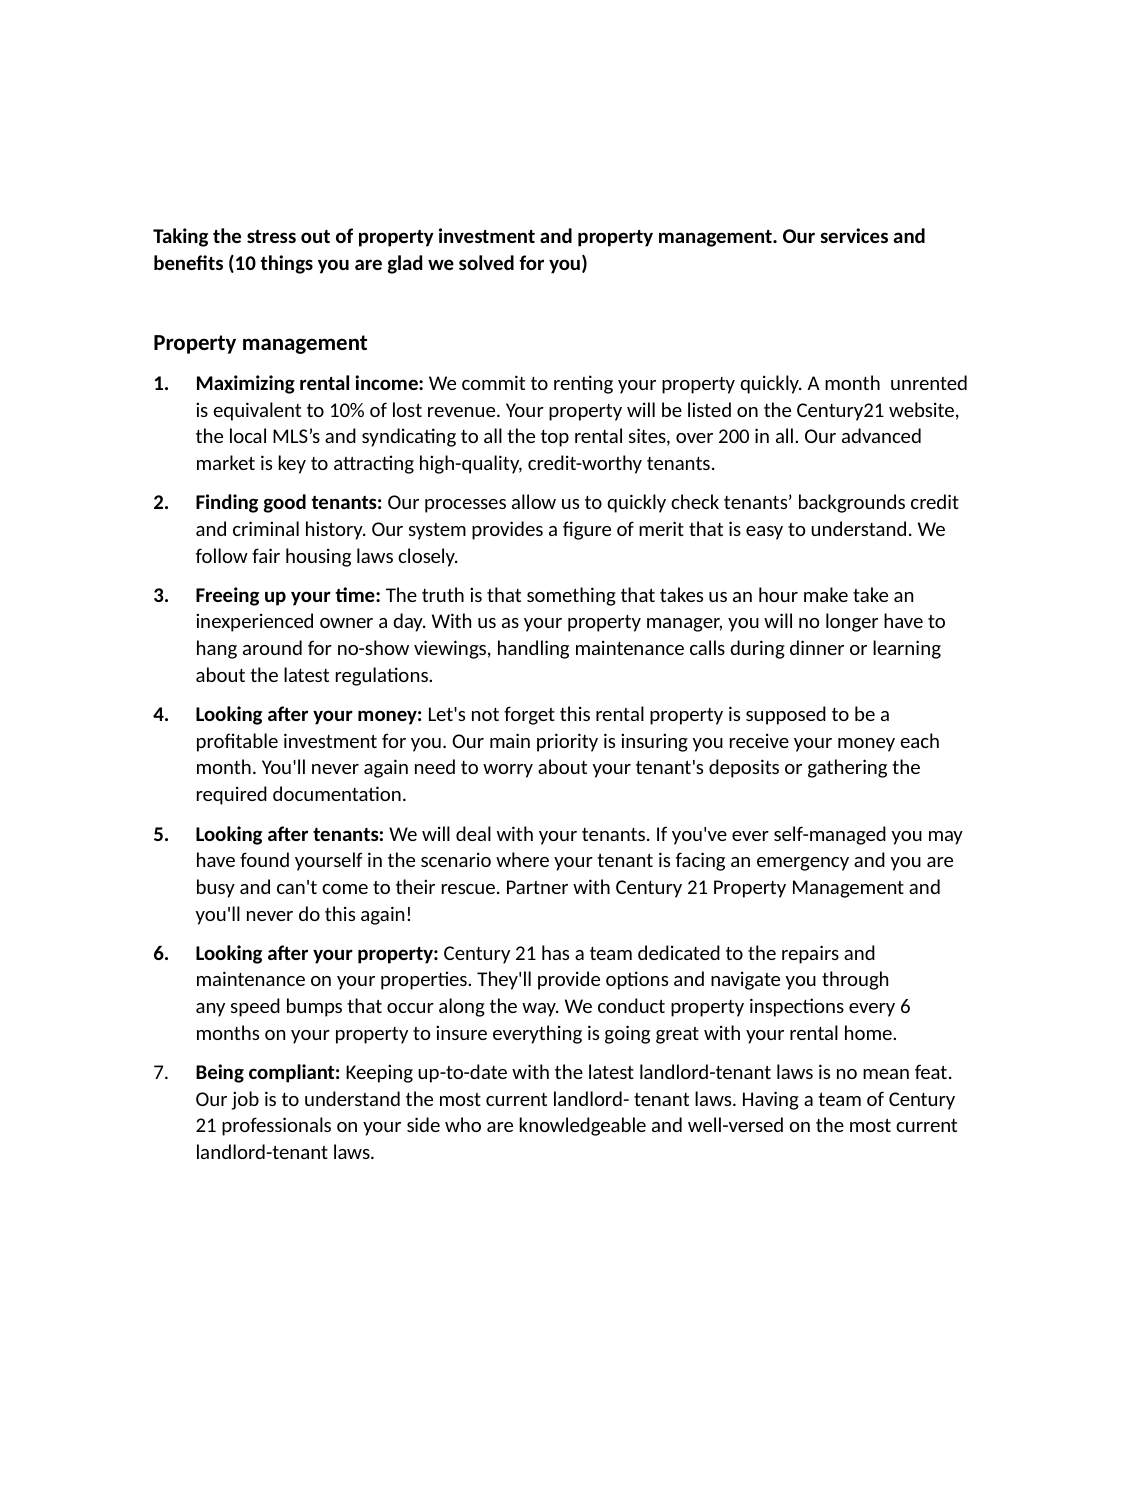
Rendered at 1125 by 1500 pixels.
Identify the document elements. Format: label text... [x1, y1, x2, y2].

text_box Taking the stress out of property investment and property management. Our services and benefits (10 things you are glad we solved for you) Property management Maximizing rental income: We commit to renting your property quickly. A month unrented is equivalent to 10% of lost revenue. Your property will be listed on the Century21 website, the local MLS’s and syndicating to all the top rental sites, over 200 in all. Our advanced market is key to attracting high-quality, credit-worthy tenants. Finding good tenants: Our processes allow us to quickly check tenants’ backgrounds credit and criminal history. Our system provides a figure of merit that is easy to understand. We follow fair housing laws closely. Freeing up your time: The truth is that something that takes us an hour make take an inexperienced owner a day. With us as your property manager, you will no longer have to hang around for no-show viewings, handling maintenance calls during dinner or learning about the latest regulations. Looking after your money: Let's not forget this rental property is supposed to be a profitable investment for you. Our main priority is insuring you receive your money each month. You'll never again need to worry about your tenant's deposits or gathering the required documentation. Looking after tenants: We will deal with your tenants. If you've ever self-managed you may have found yourself in the scenario where your tenant is facing an emergency and you are busy and can't come to their rescue. Partner with Century 21 Property Management and you'll never do this again! Looking after your property: Century 21 has a team dedicated to the repairs and maintenance on your properties. They'll provide options and navigate you through any speed bumps that occur along the way. We conduct property inspections every 6 months on your property to insure everything is going great with your rental home. ​Being compliant: Keeping up-to-date with the latest landlord-tenant laws is no mean feat. Our job is to understand the most current landlord- tenant laws. Having a team of Century 21 professionals on your side who are knowledgeable and well-versed on the most current landlord-tenant laws. [138, 213, 987, 1211]
